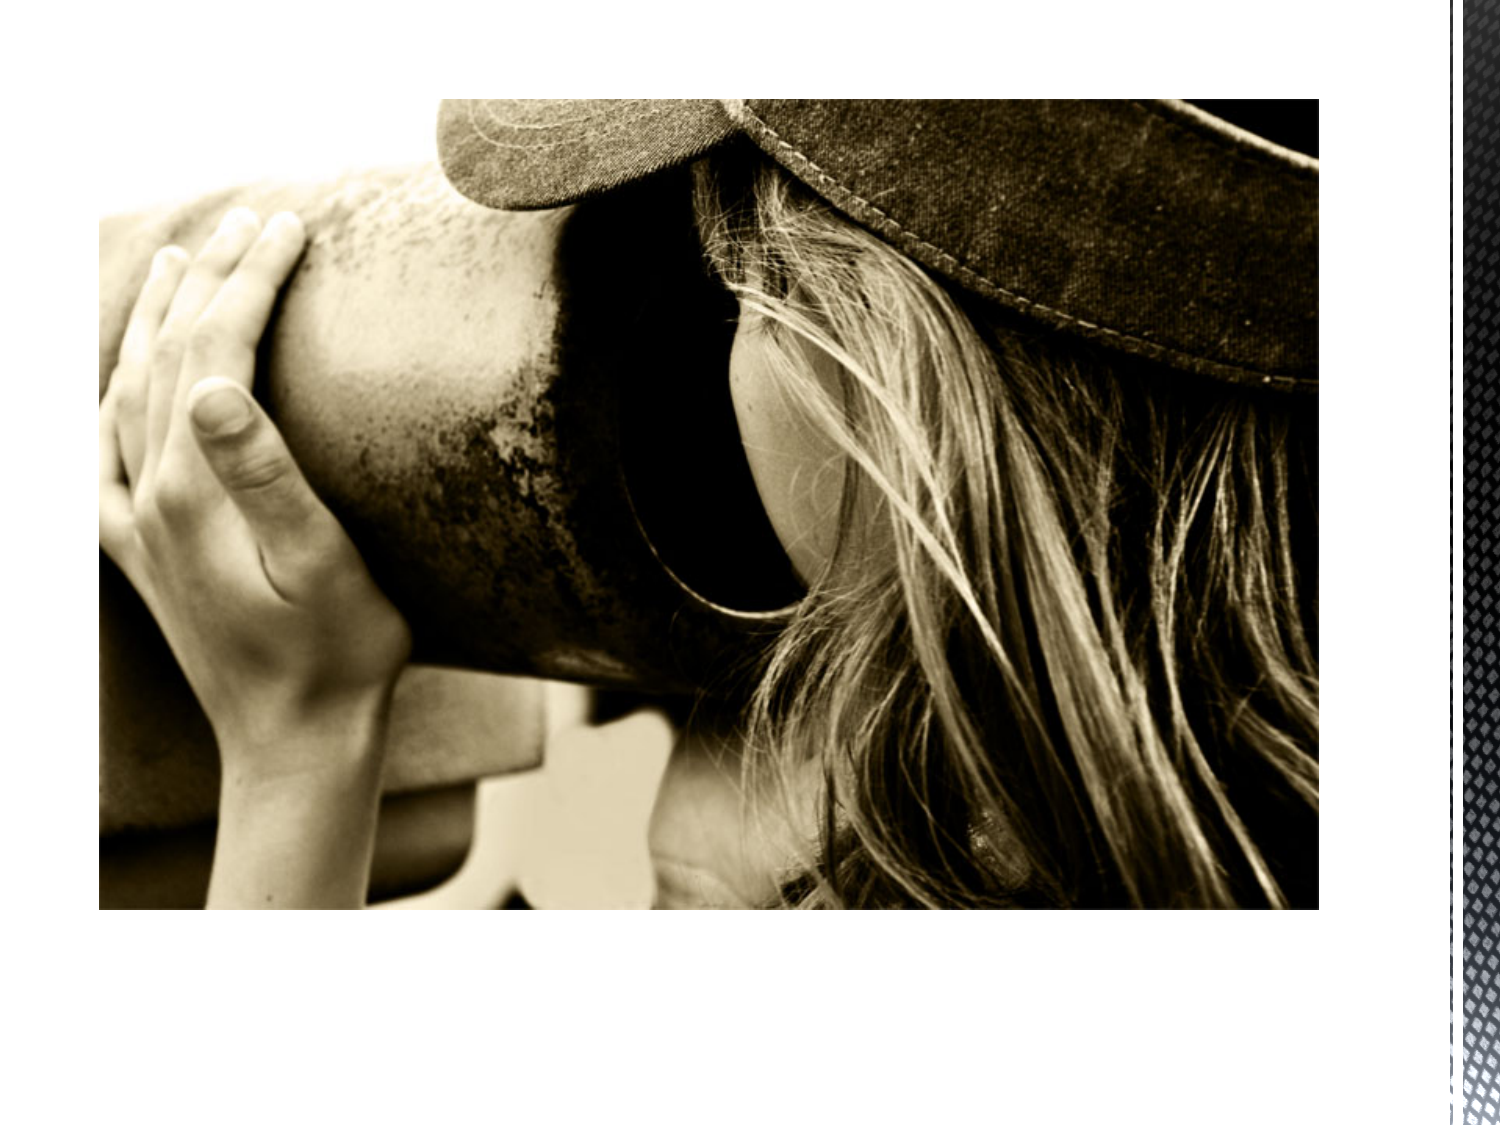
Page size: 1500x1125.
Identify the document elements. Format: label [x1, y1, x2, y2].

picture [1447, 0, 1500, 1125]
picture [99, 99, 1319, 910]
